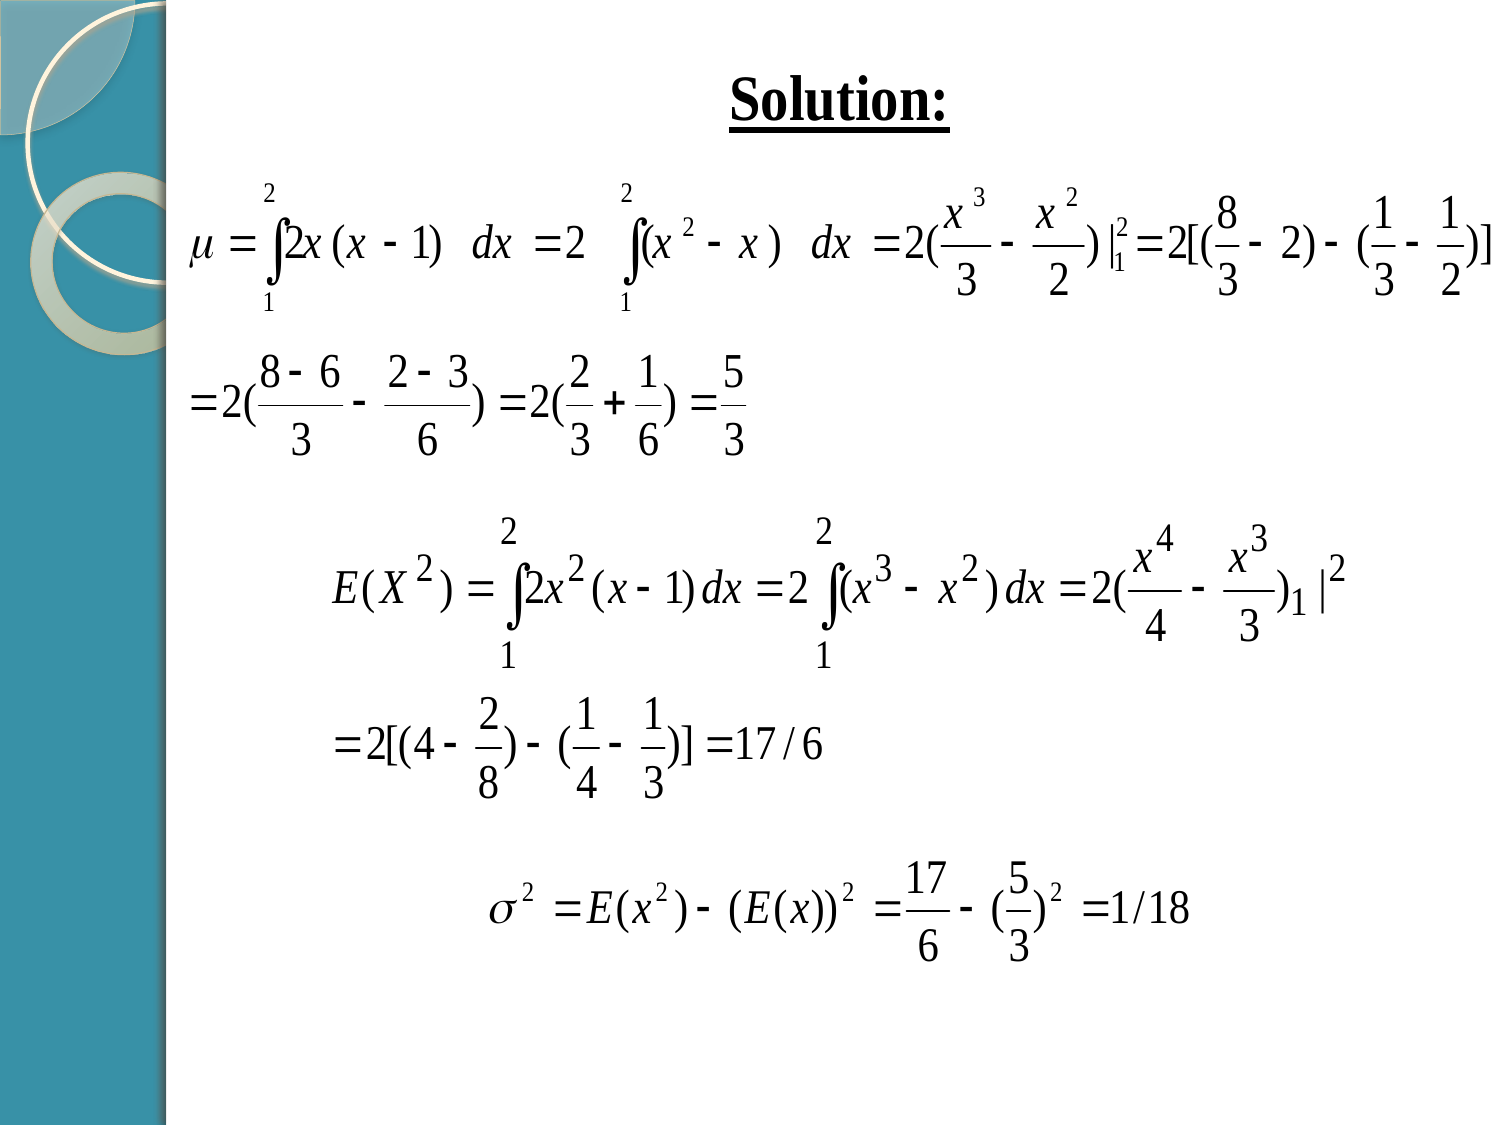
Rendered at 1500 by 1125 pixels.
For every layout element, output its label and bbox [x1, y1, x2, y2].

text_box [105, 59, 1500, 1008]
